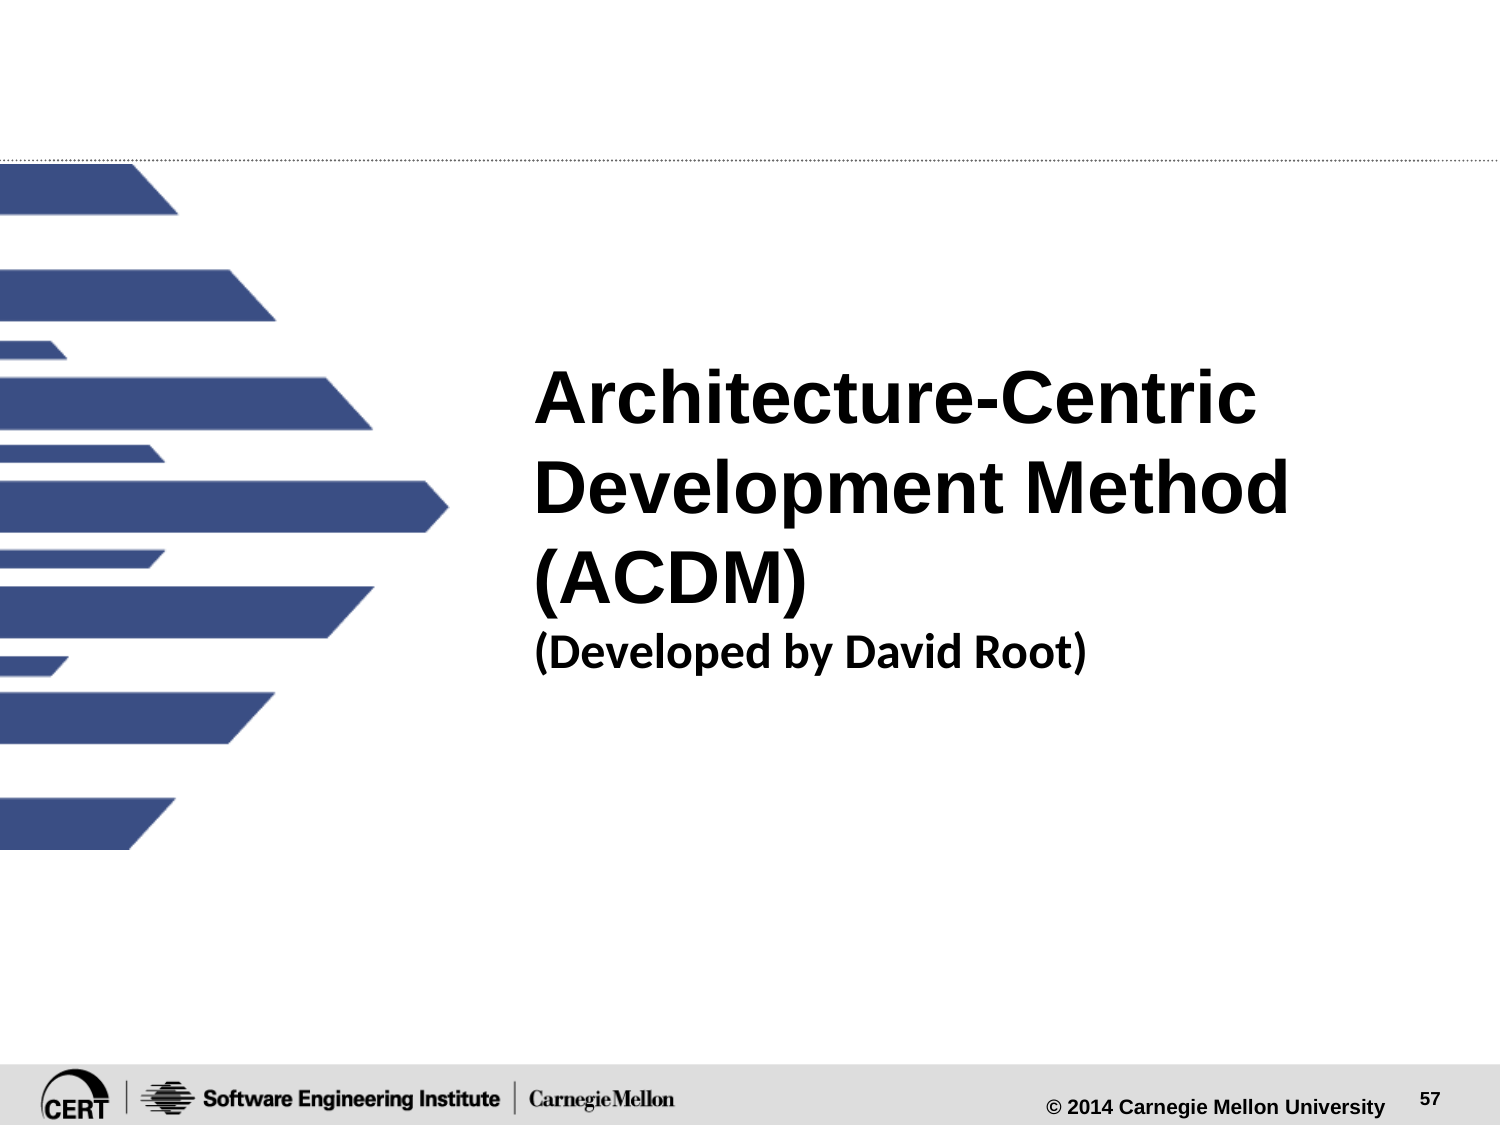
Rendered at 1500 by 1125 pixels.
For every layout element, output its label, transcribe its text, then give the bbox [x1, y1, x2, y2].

picture [0, 164, 450, 851]
text_box Architecture-Centric Development Method (ACDM) (Developed by David Root) [518, 399, 1469, 717]
picture [24, 1065, 688, 1125]
